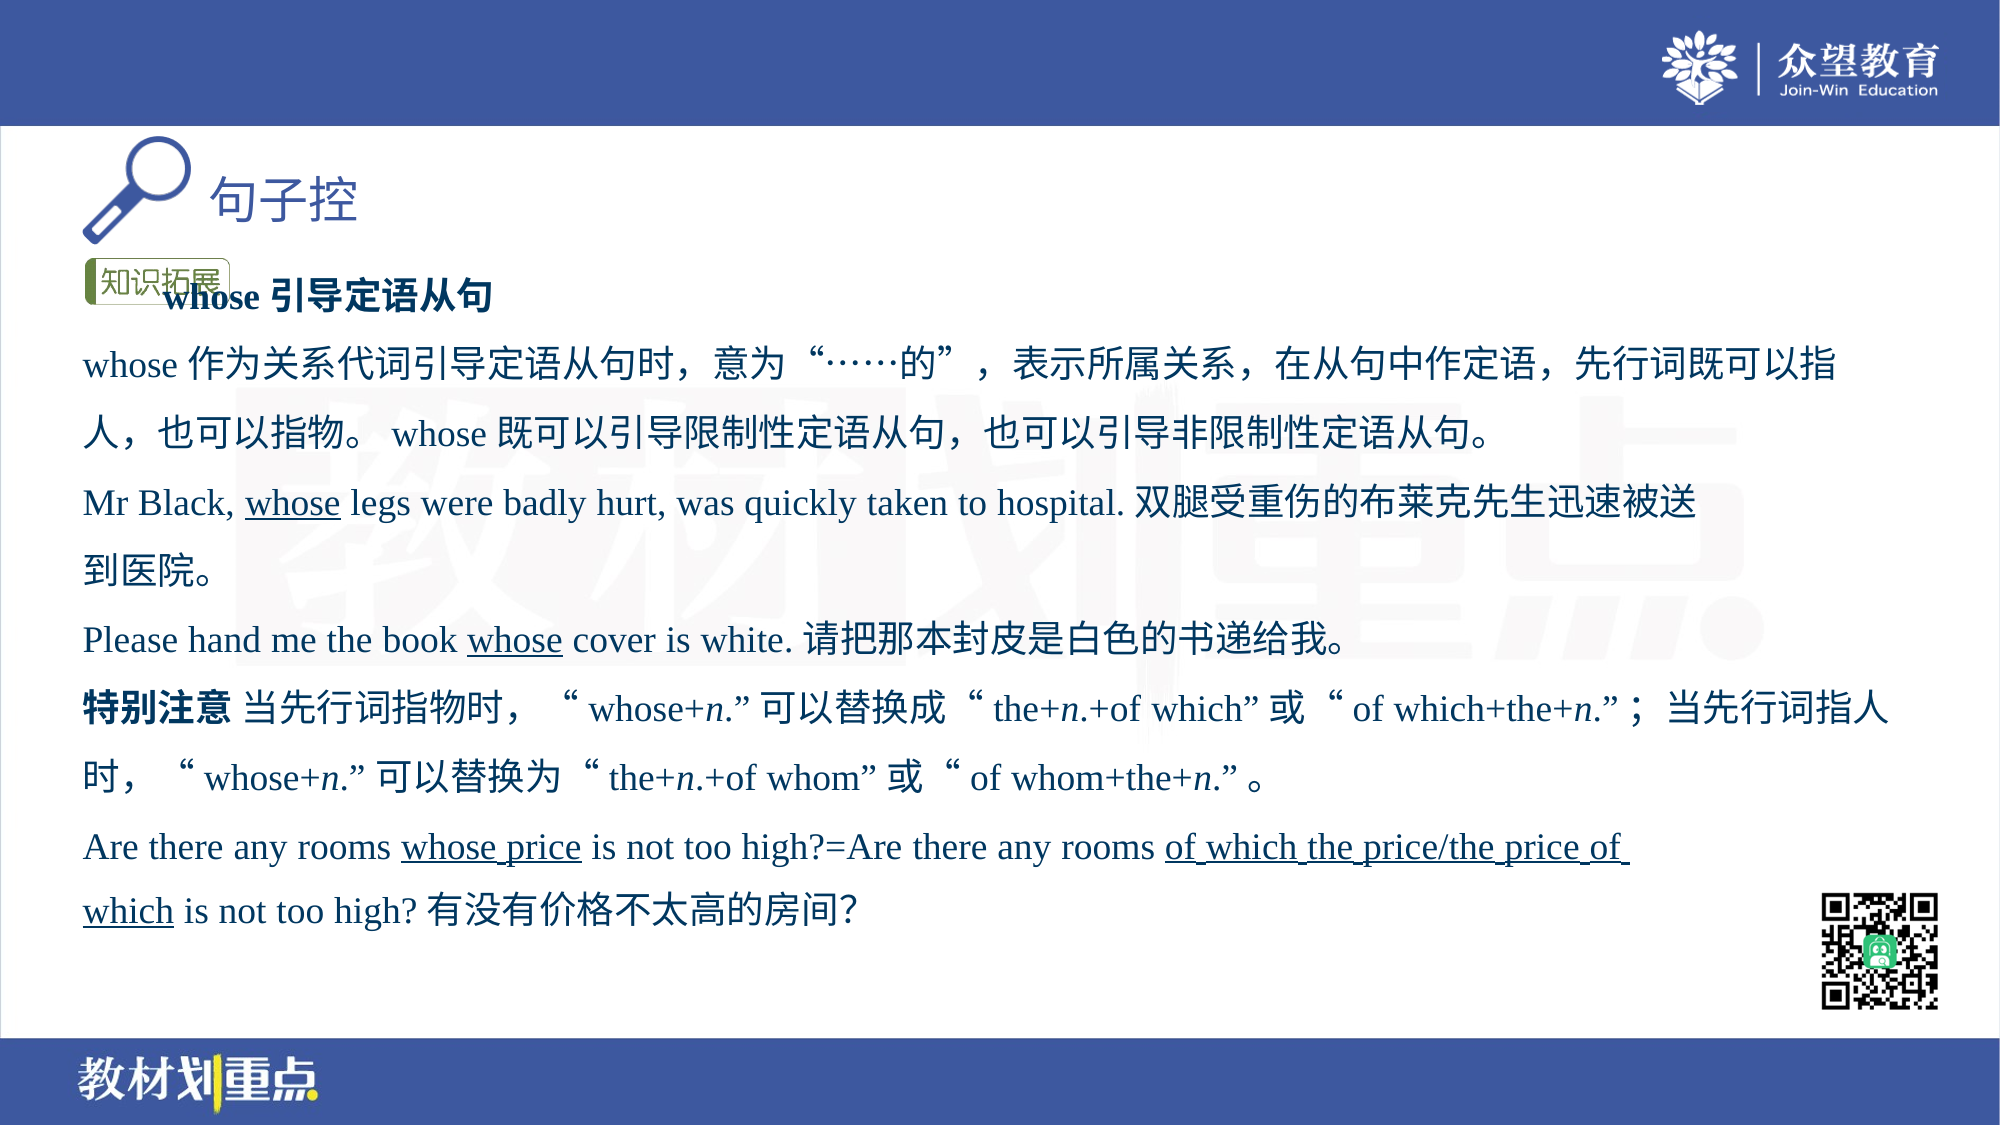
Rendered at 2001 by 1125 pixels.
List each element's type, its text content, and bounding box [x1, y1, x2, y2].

picture [0, 0, 2000, 1125]
text_box whose引导定语从句 whose作为关系代词引导定语从句时，意为“……的”，表示所属关系，在从句中作定语，先行词既可以指 人，也可以指物。whose既可以引导限制性定语从句，也可以引导非限制性定语从句。 Mr Black, whose legs were badly hurt, was quickly taken to hospital.双腿受重伤的布莱克先生迅速被送 到医院。 Please hand me the book whose cover is white.请把那本封皮是白色的书递给我。 特别注意 当先行词指物时，“whose+n.”可以替换成“the+n.+of which”或“of which+the+n.”；当先行词指人 时，“whose+n.”可以替换为“the+n.+of whom”或“of whom+the+n.”。 Are there any rooms whose price is not too high?=Are there any rooms of which the price/the price of which is not too high?有没有价格不太高的房间？ [82, 248, 1817, 925]
